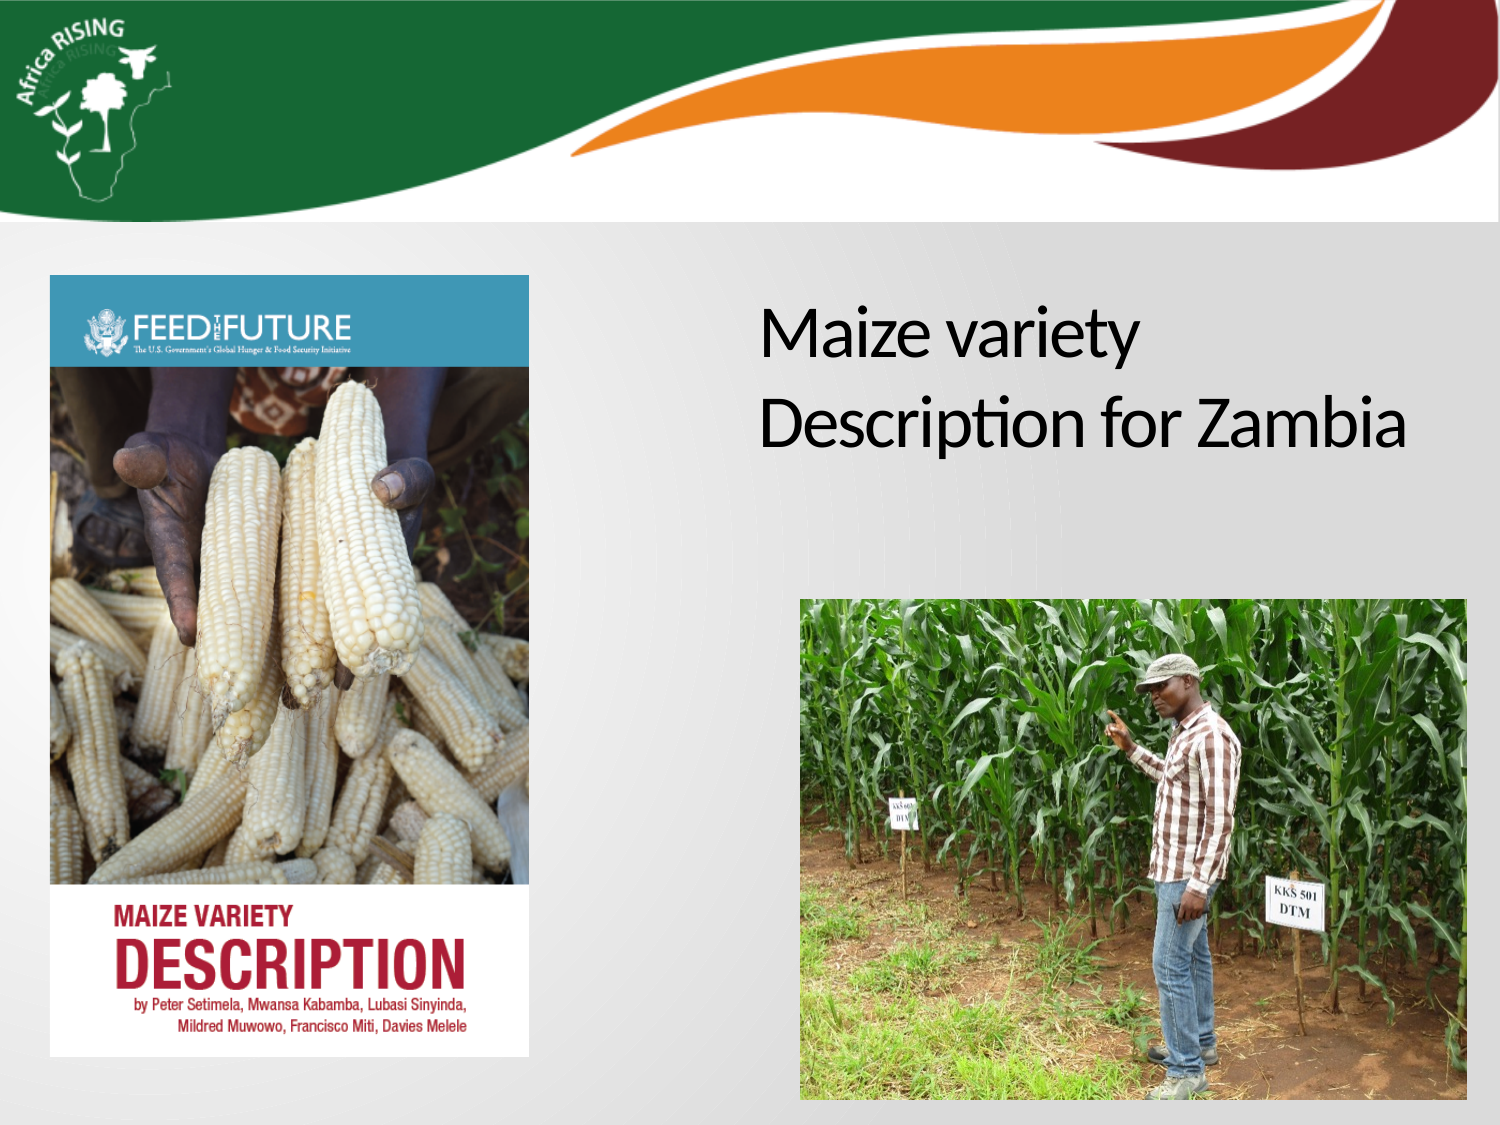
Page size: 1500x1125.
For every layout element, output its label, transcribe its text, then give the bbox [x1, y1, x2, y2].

picture [49, 274, 530, 1058]
text_box Maize variety Description for Zambia [725, 275, 1438, 600]
picture [799, 599, 1468, 1101]
picture [0, 0, 1499, 222]
